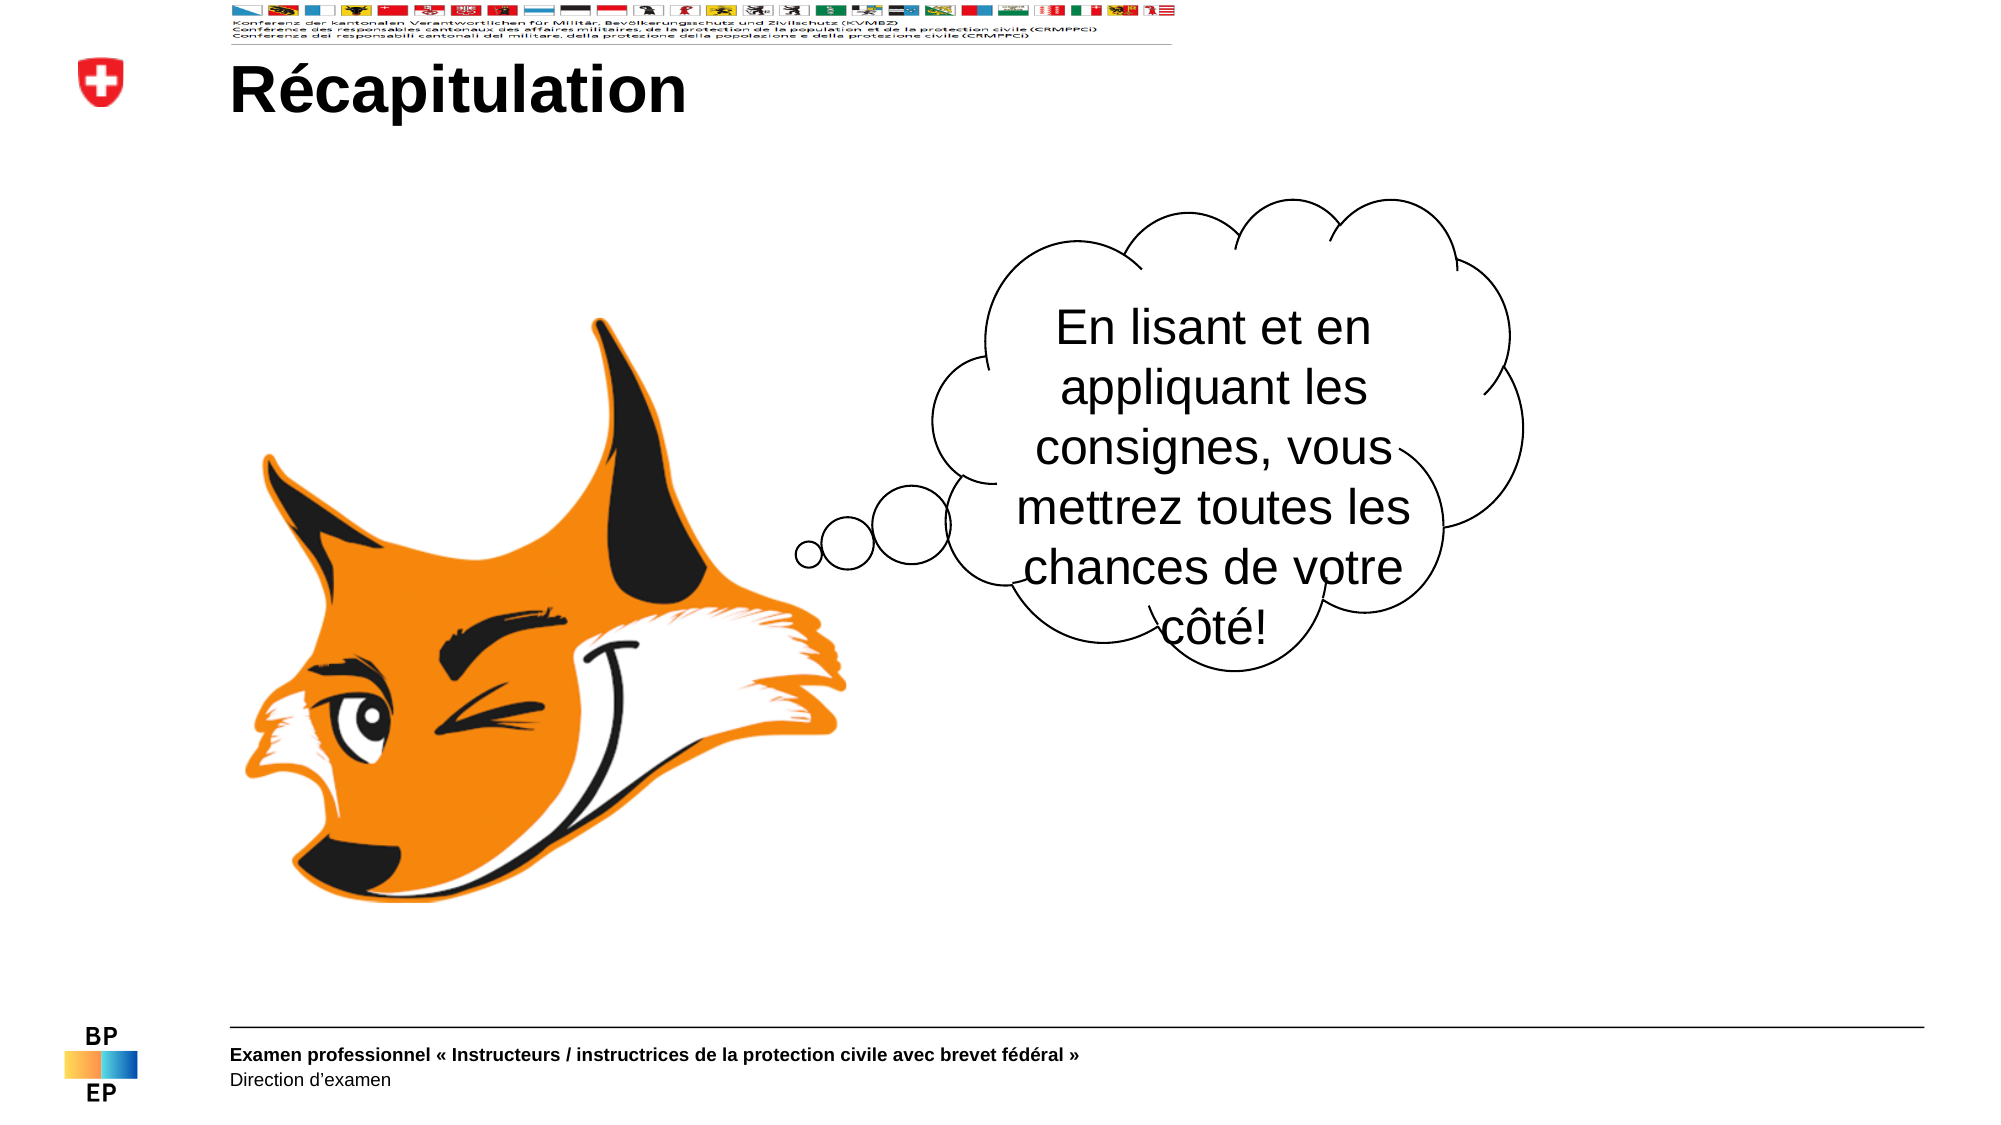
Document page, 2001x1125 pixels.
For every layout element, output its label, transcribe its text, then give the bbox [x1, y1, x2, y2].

text_box En lisant et en appliquant les consignes, vous mettrez toutes les chances de votre côté! [986, 287, 1442, 723]
picture [61, 1021, 140, 1106]
footer Examen professionnel « Instructeurs / instructrices de la protection civile avec brevet fédéral » Direction d’examen [229, 1040, 1177, 1088]
text_box [864, 355, 986, 583]
picture [228, 302, 860, 934]
title Récapitulation [229, 50, 1922, 199]
picture [229, 4, 1175, 46]
text_box [1000, 199, 1524, 545]
